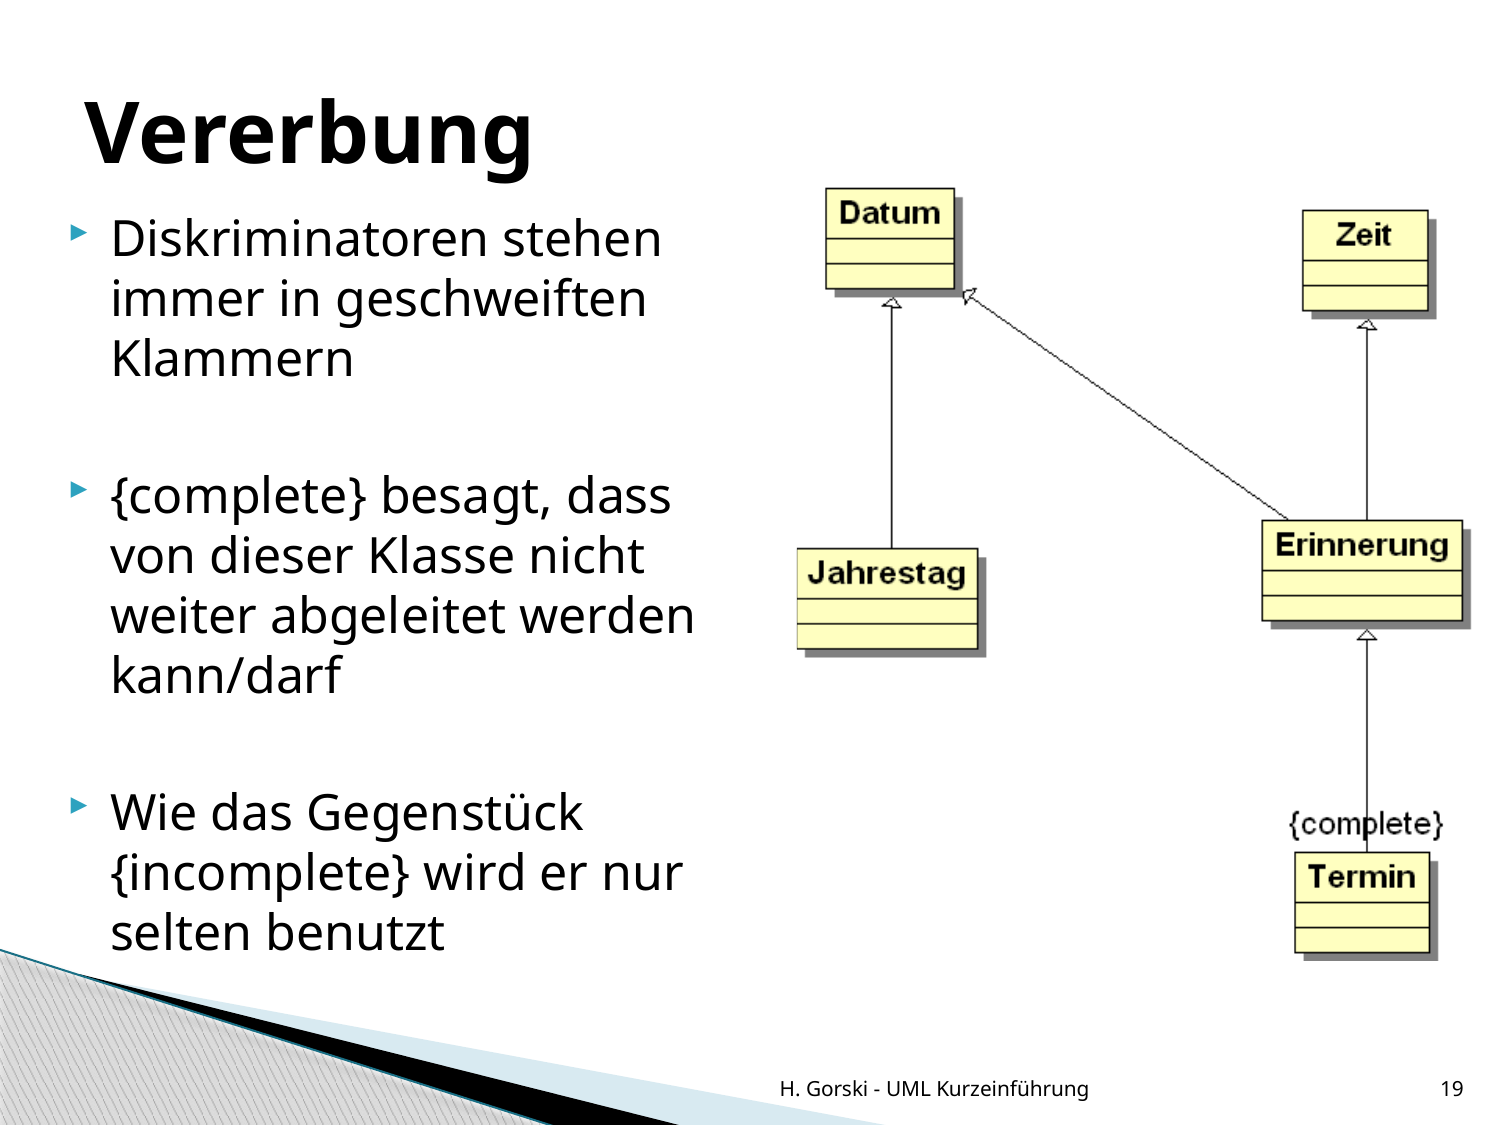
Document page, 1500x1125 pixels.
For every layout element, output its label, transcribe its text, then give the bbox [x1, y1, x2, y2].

footer H. Gorski - UML Kurzeinführung [718, 1051, 1105, 1112]
list Diskriminatoren stehen immer in geschweiften Klammern {complete} besagt, dass von dieser Klasse nicht weiter abgeleitet werden kann/darf Wie das Gegenstück {incomplete} wird er nur selten benutzt [35, 199, 750, 1008]
slide_number 19 [1418, 1051, 1479, 1112]
picture [796, 187, 1477, 962]
title Vererbung [70, 35, 1421, 223]
